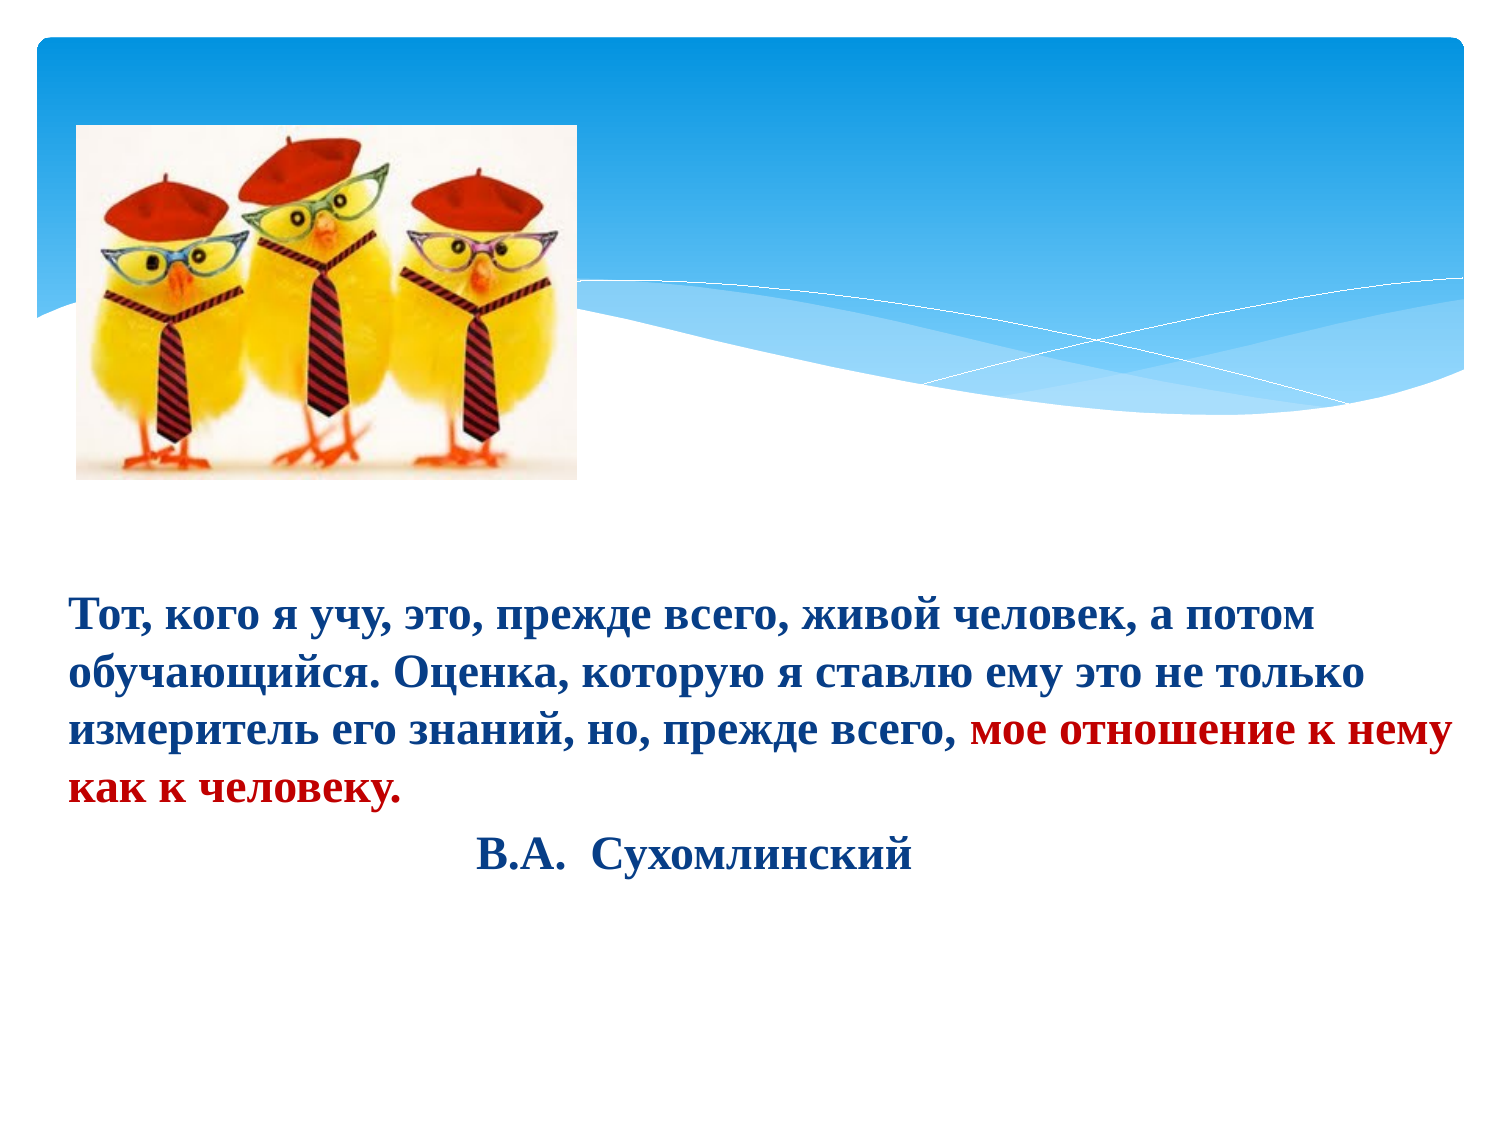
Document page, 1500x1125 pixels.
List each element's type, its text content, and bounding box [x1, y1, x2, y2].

picture [76, 125, 577, 481]
list Тот, кого я учу, это, прежде всего, живой человек, а потом обучающийся. Оценка, которую я ставлю ему это не только измеритель его знаний, но, прежде всего, мое отношение к нему как к человеку. В.А. Сухомлинский [53, 397, 1471, 1005]
title [75, 55, 1425, 374]
